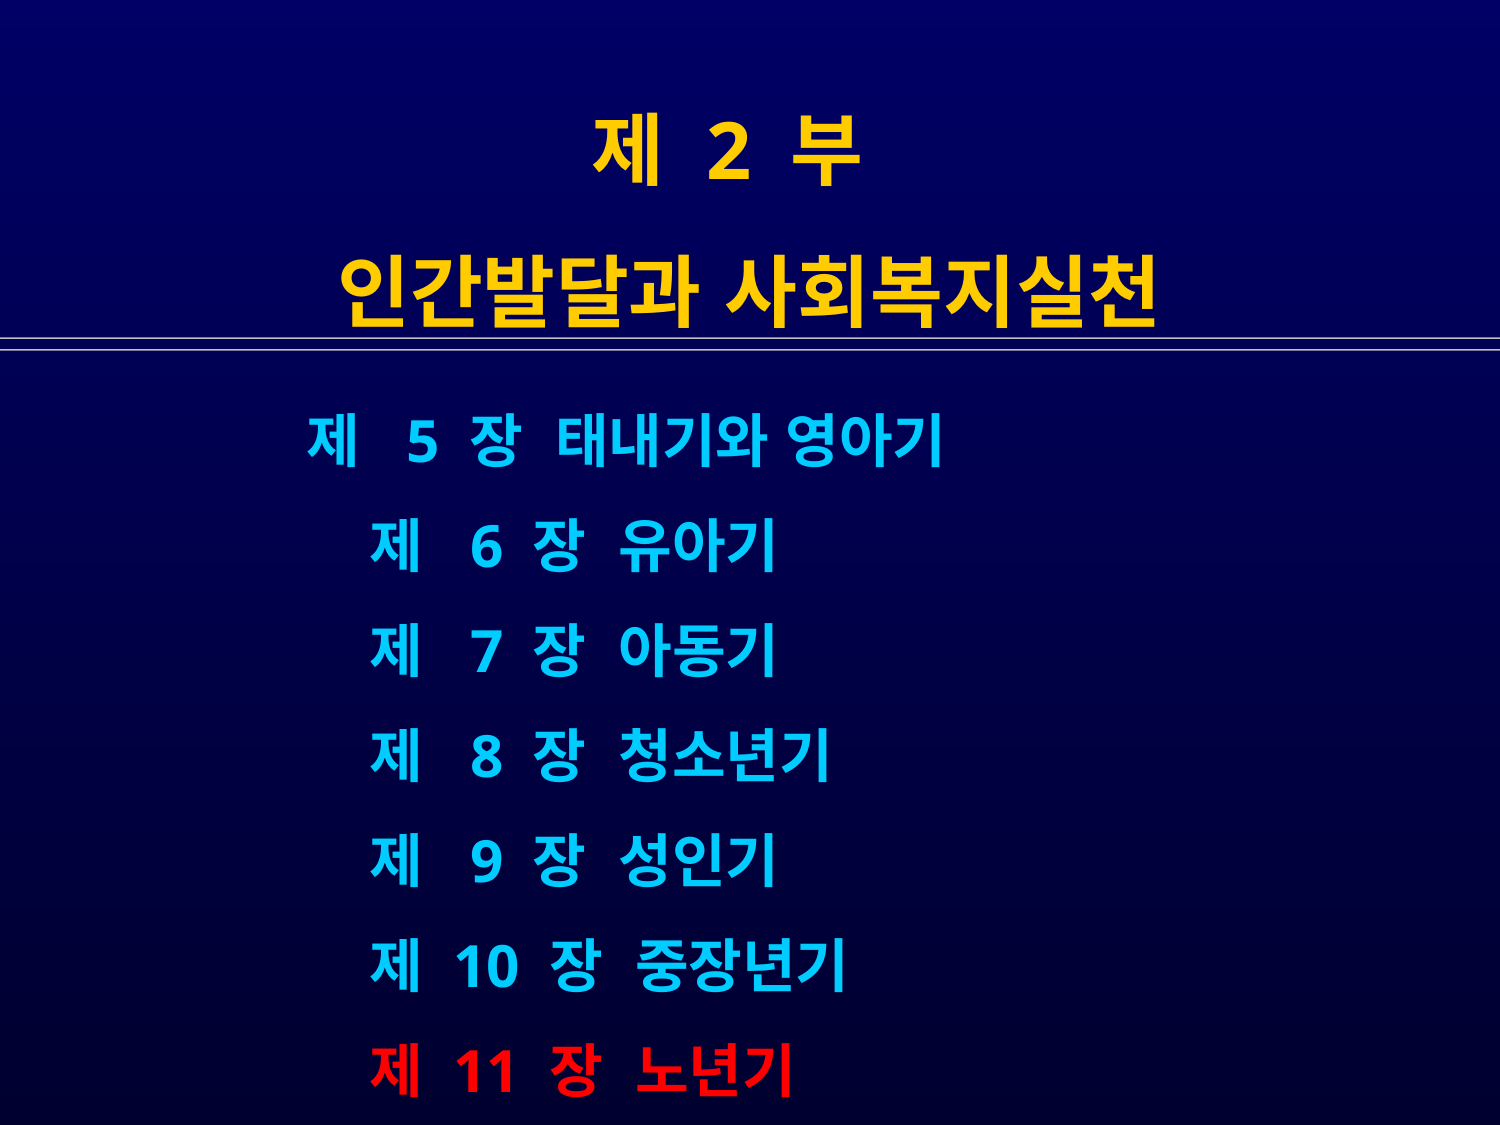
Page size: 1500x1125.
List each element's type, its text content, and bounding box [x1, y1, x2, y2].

title 제 2 부 인간발달과 사회복지실천 [0, 339, 1500, 348]
title 제 2 부 인간발달과 사회복지실천 [0, 42, 1500, 338]
text_box 제 5 장 태내기와 영아기 제 6 장 유아기 제 7 장 아동기 제 8 장 청소년기 제 9 장 성인기 제 10 장 중장년기 제 11 장 노년기 [0, 361, 1500, 1112]
